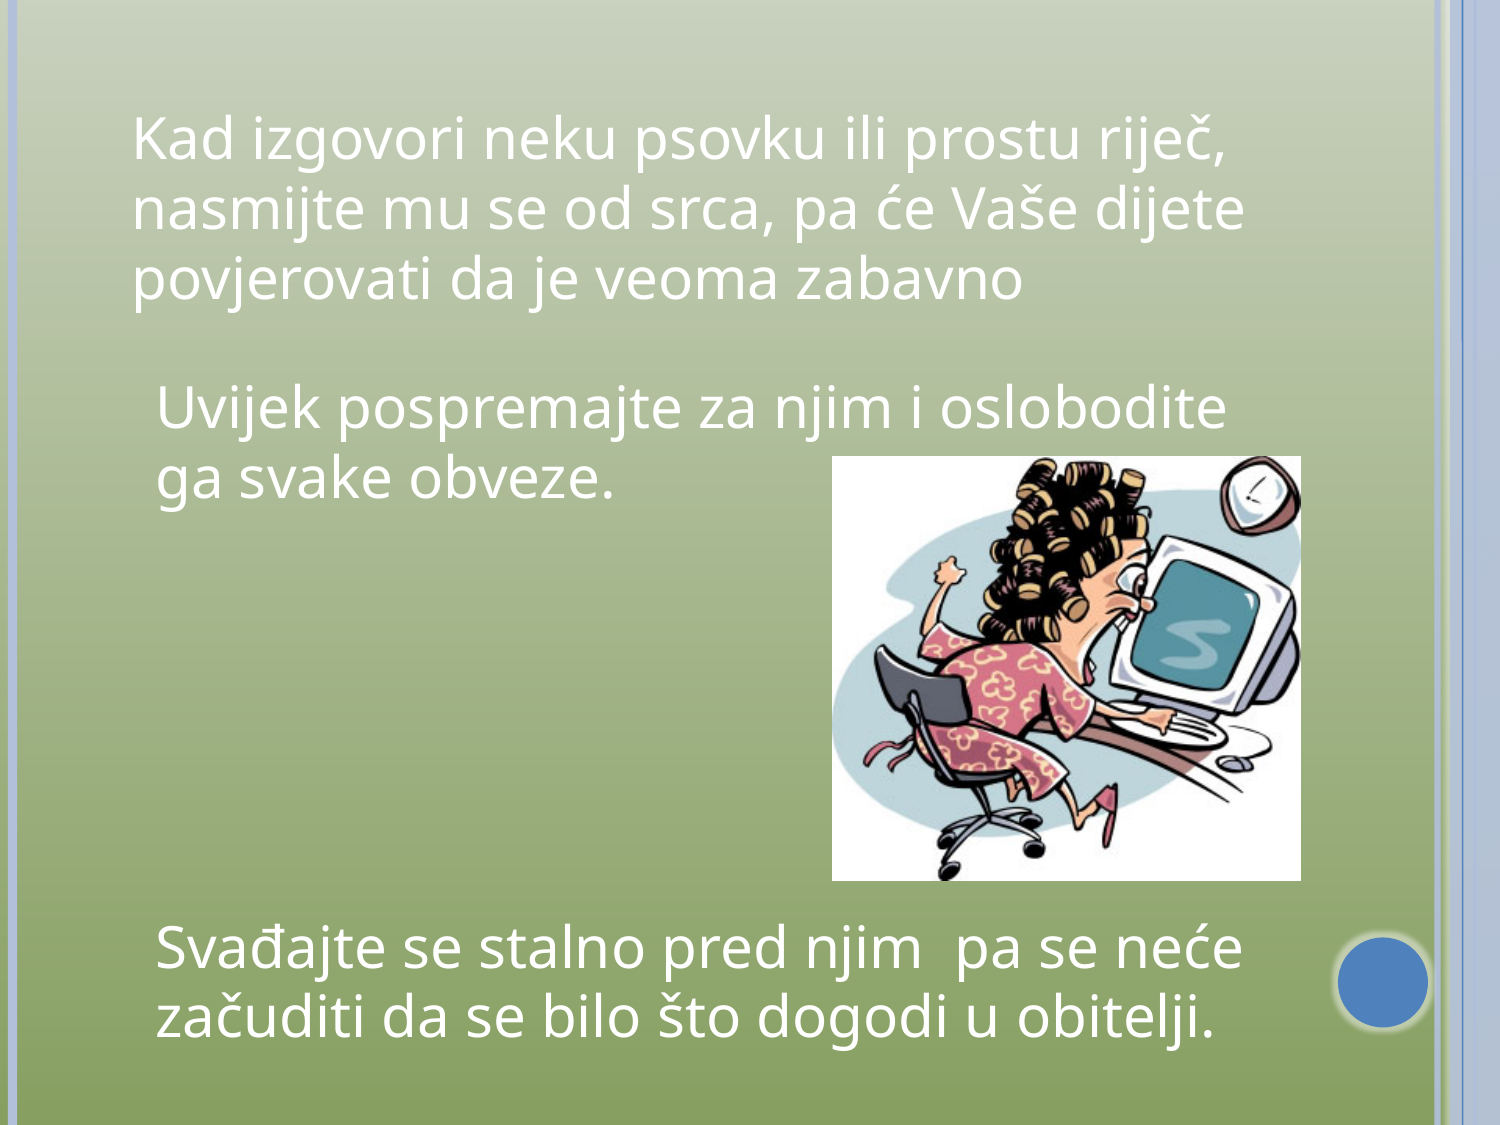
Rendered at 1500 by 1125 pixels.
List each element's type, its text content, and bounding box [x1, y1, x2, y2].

text_box Kad izgovori neku psovku ili prostu riječ, nasmijte mu se od srca, pa će Vaše dijete povjerovati da je veoma zabavno [117, 93, 1360, 319]
picture [831, 456, 1302, 881]
text_box Uvijek pospremajte za njim i oslobodite ga svake obveze. [140, 363, 1301, 588]
text_box Svađajte se stalno pred njim pa se neće začuditi da se bilo što dogodi u obitelji. [140, 902, 1336, 1102]
